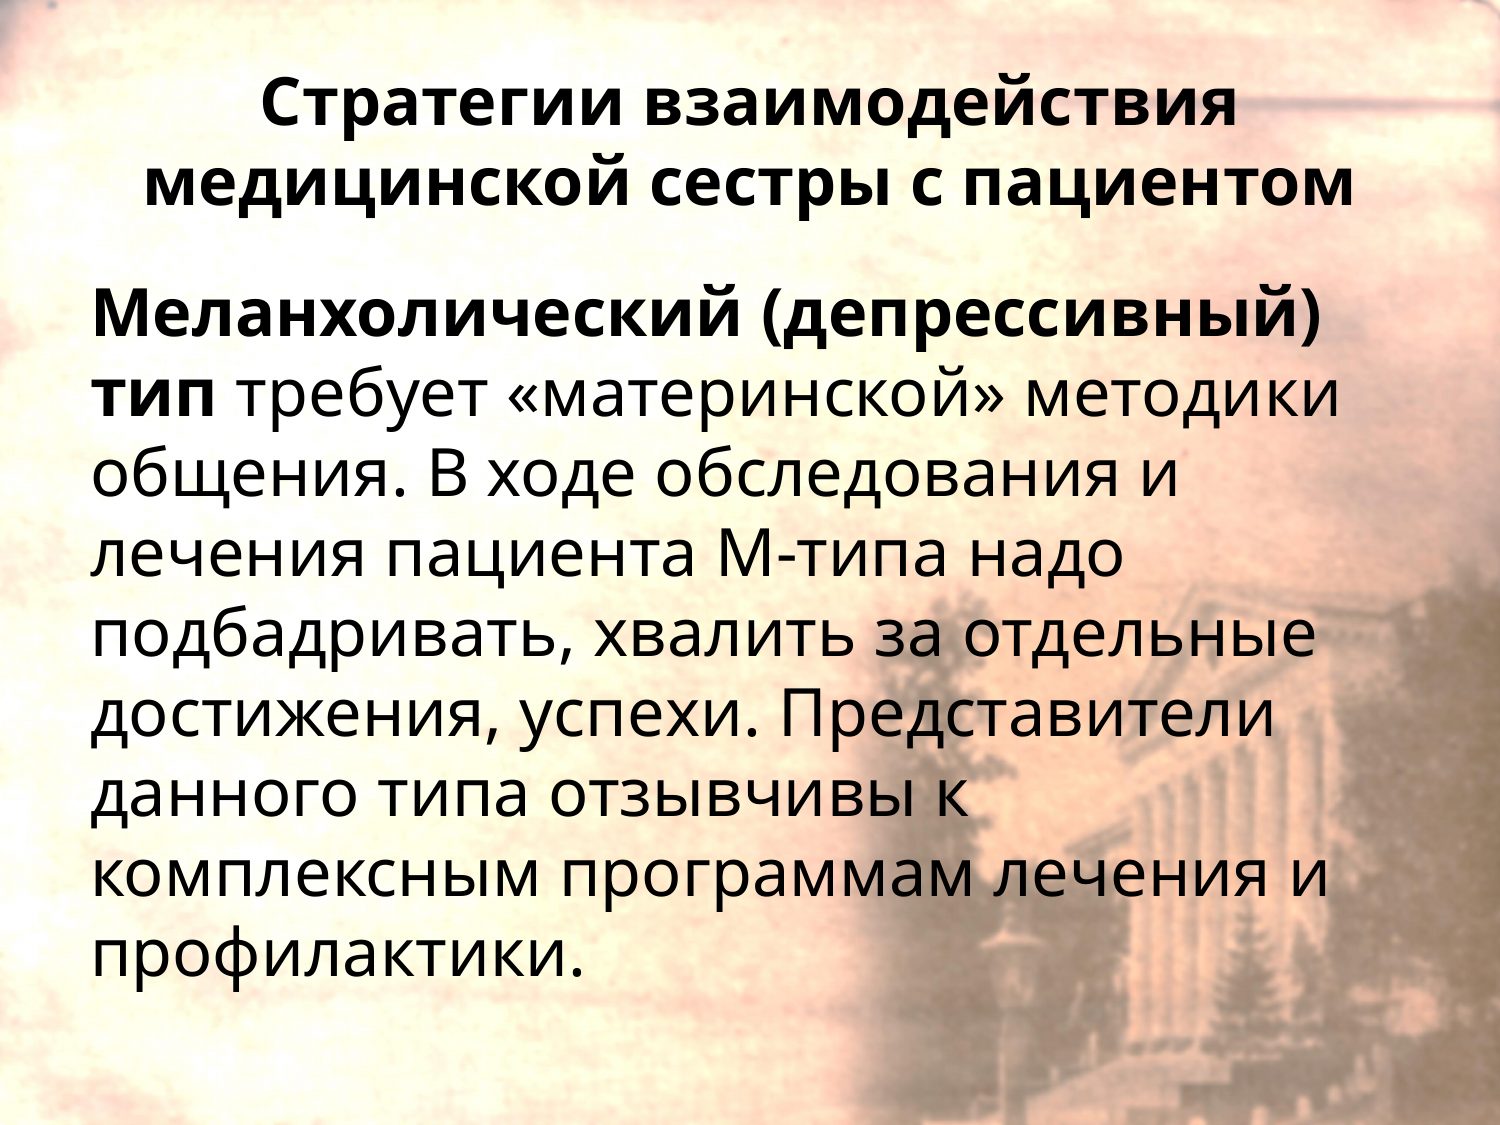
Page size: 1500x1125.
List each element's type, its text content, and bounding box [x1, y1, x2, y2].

picture [0, 0, 1500, 1125]
title Стратегии взаимодействия медицинской сестры с пациентом [75, 45, 1425, 233]
list Меланхолический (депрессивный) тип требует «материнской» методики общения. В ходе обследования и лечения пациента М-типа надо подбадривать, хвалить за отдельные достижения, успехи. Представители данного типа отзывчивы к комплексным программам лечения и профилактики. [75, 262, 1425, 1005]
